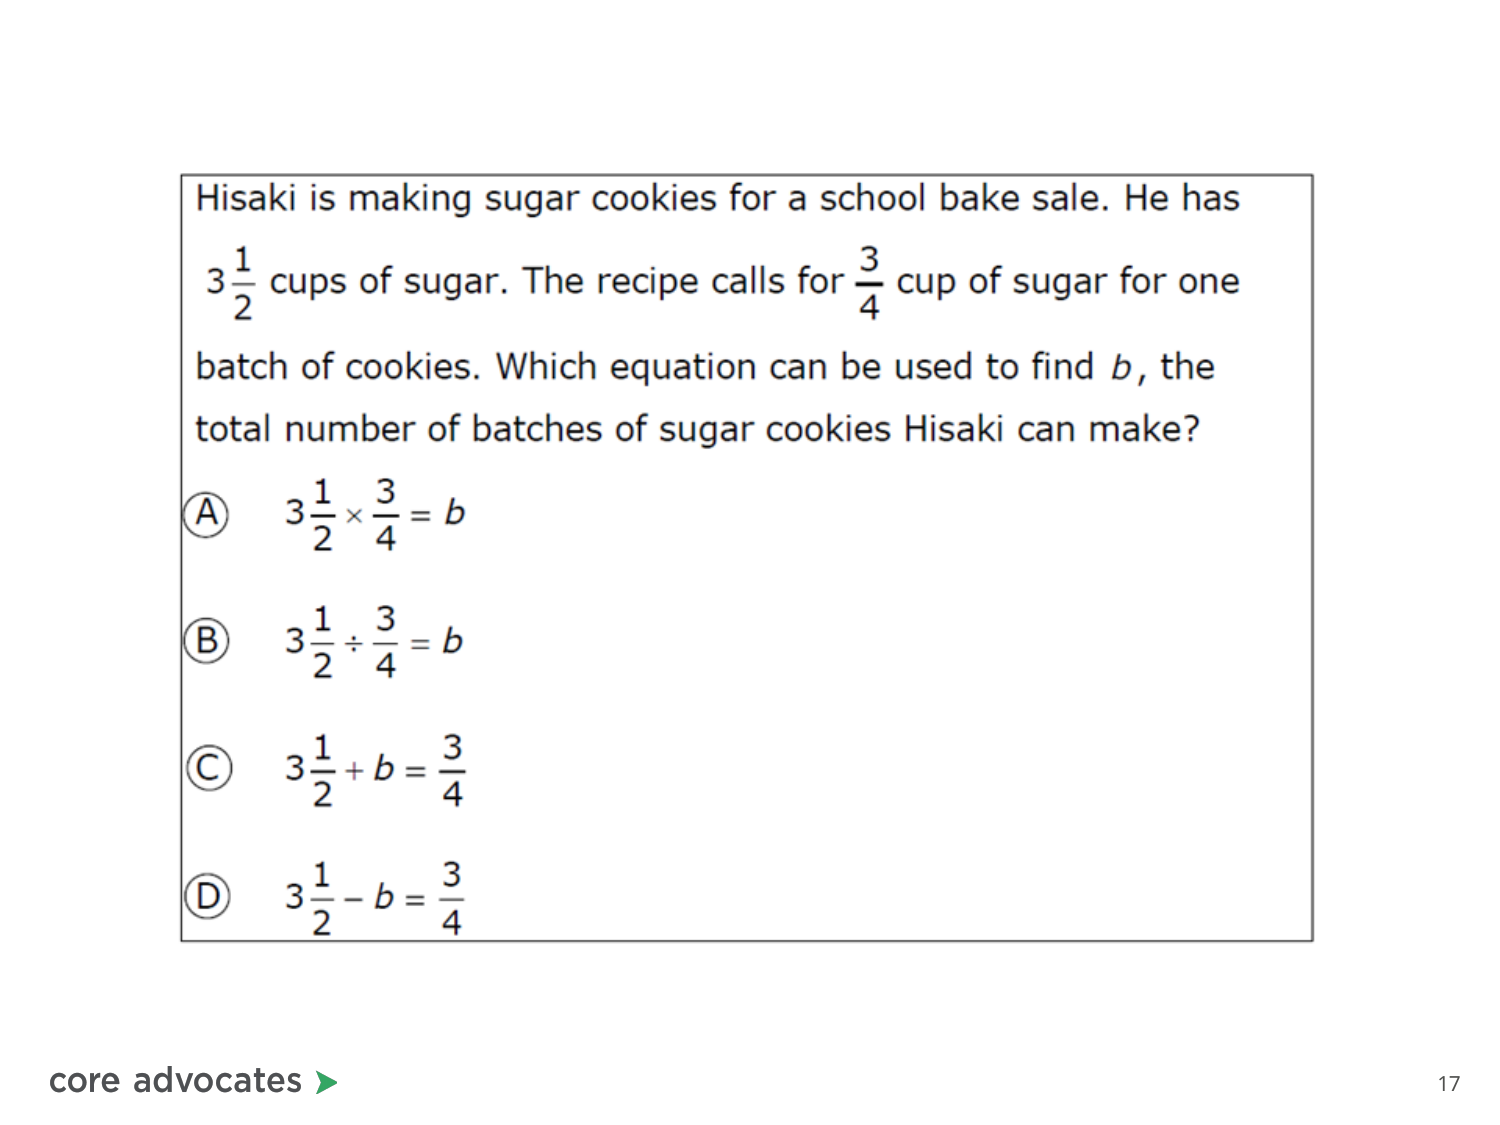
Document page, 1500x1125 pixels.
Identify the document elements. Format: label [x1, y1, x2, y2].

picture [145, 158, 1355, 967]
picture [50, 1066, 337, 1094]
